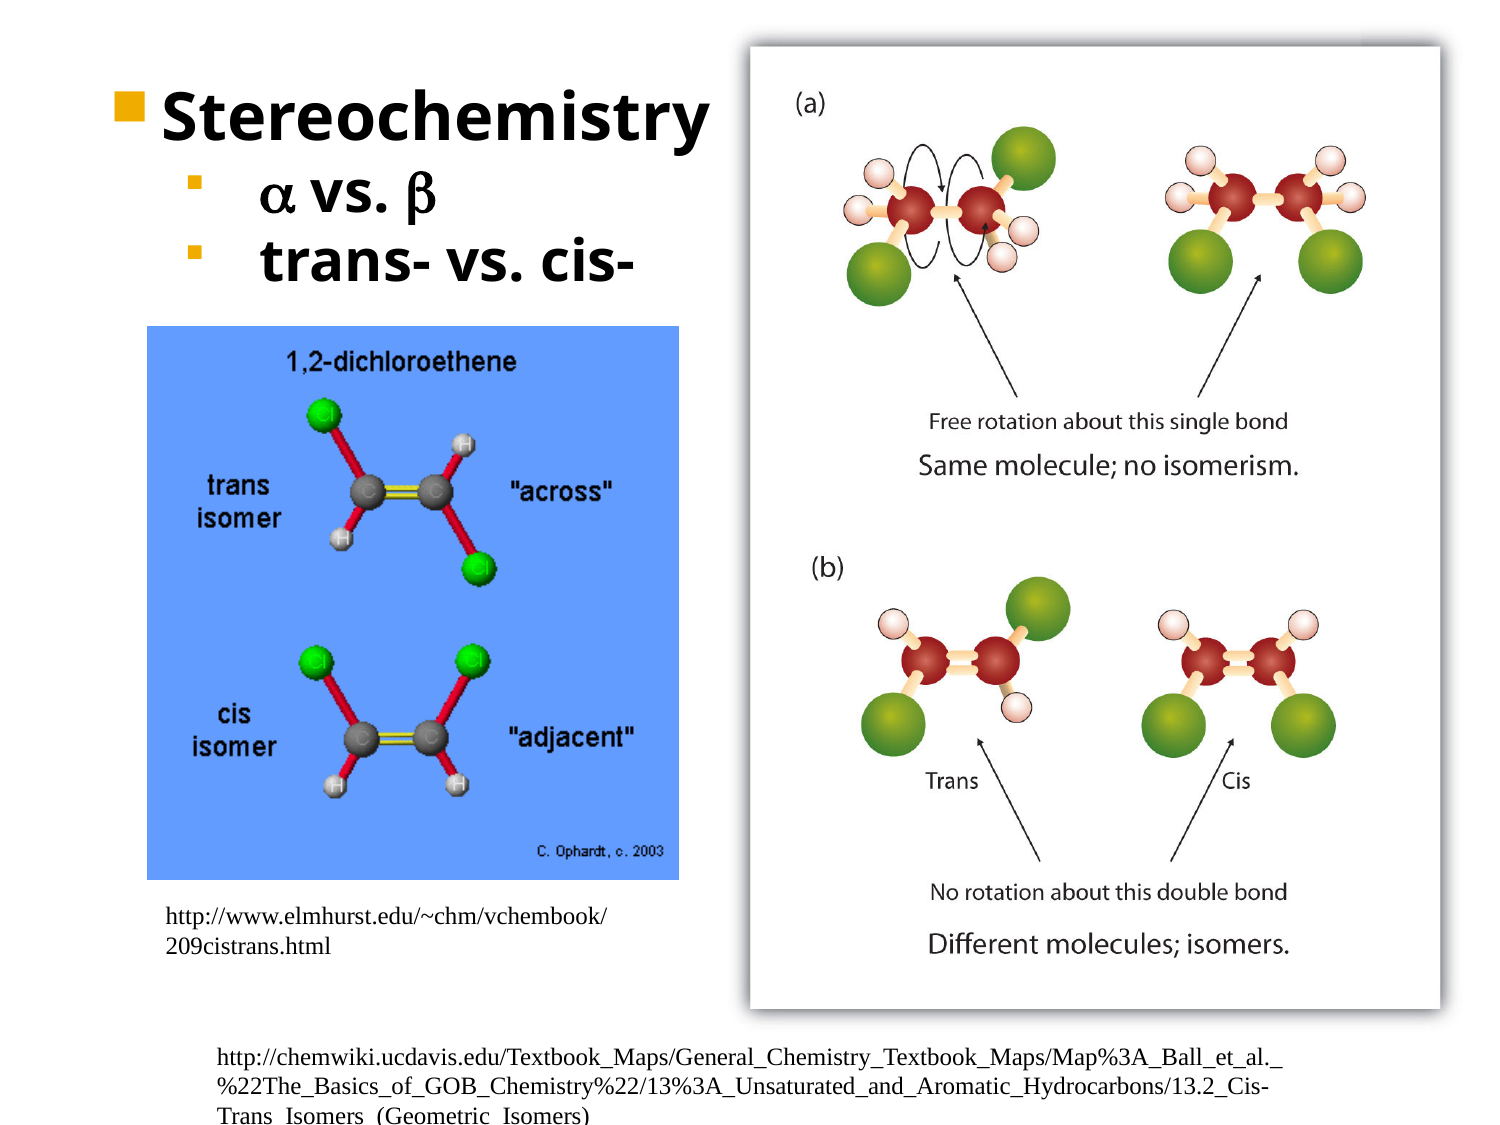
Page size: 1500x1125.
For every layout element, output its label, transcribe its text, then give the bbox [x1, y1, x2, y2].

text_box http://www.elmhurst.edu/~chm/vchembook/209cistrans.html [150, 892, 683, 967]
picture [147, 326, 679, 880]
text_box Stereochemistry a vs. b trans- vs. cis- [74, 66, 717, 1071]
picture [723, 19, 1467, 1036]
text_box http://chemwiki.ucdavis.edu/Textbook_Maps/General_Chemistry_Textbook_Maps/Map%3A_Ball_et_al._%22The_Basics_of_GOB_Chemistry%22/13%3A_Unsaturated_and_Aromatic_Hydrocarbons/13.2_Cis-Trans_Isomers_(Geometric_Isomers) [202, 1032, 1496, 1125]
